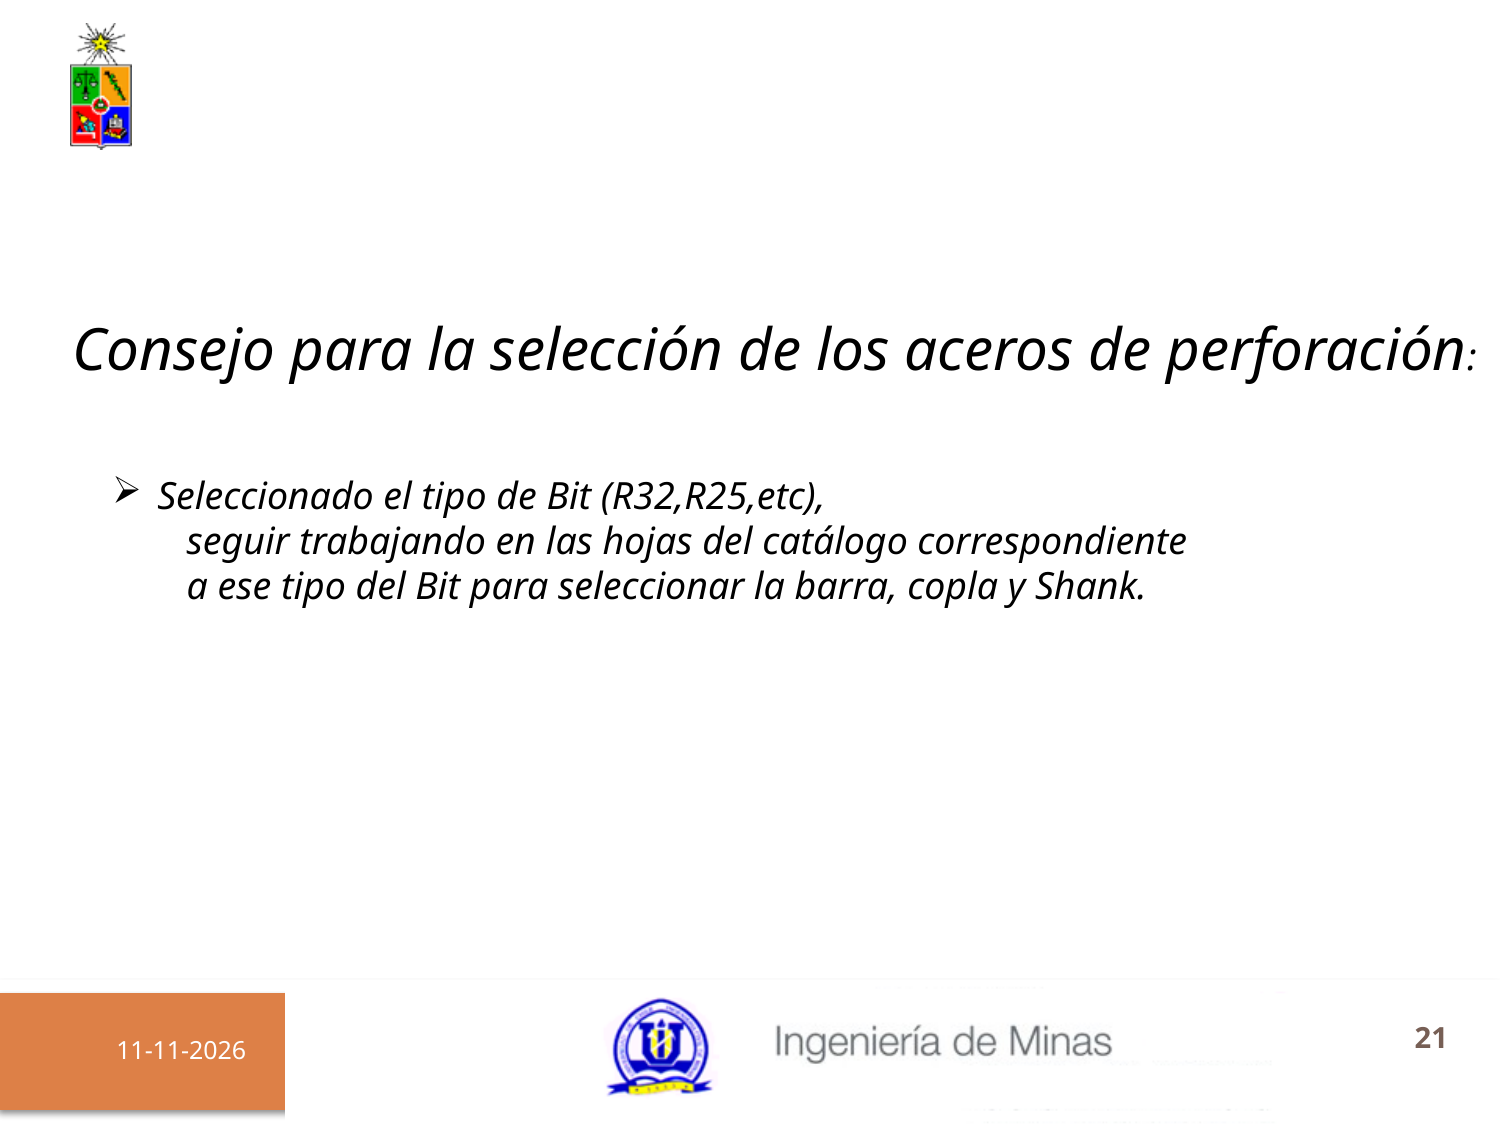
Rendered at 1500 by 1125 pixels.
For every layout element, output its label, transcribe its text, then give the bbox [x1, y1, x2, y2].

picture [285, 980, 1500, 1125]
picture [69, 23, 132, 151]
text_box Consejo para la selección de los aceros de perforación: Seleccionado el tipo de Bit (R32,R25,etc), seguir trabajando en las hojas del catálogo correspondiente a ese tipo del Bit para seleccionar la barra, copla y Shank. [57, 304, 1492, 615]
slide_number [12, 995, 279, 1108]
